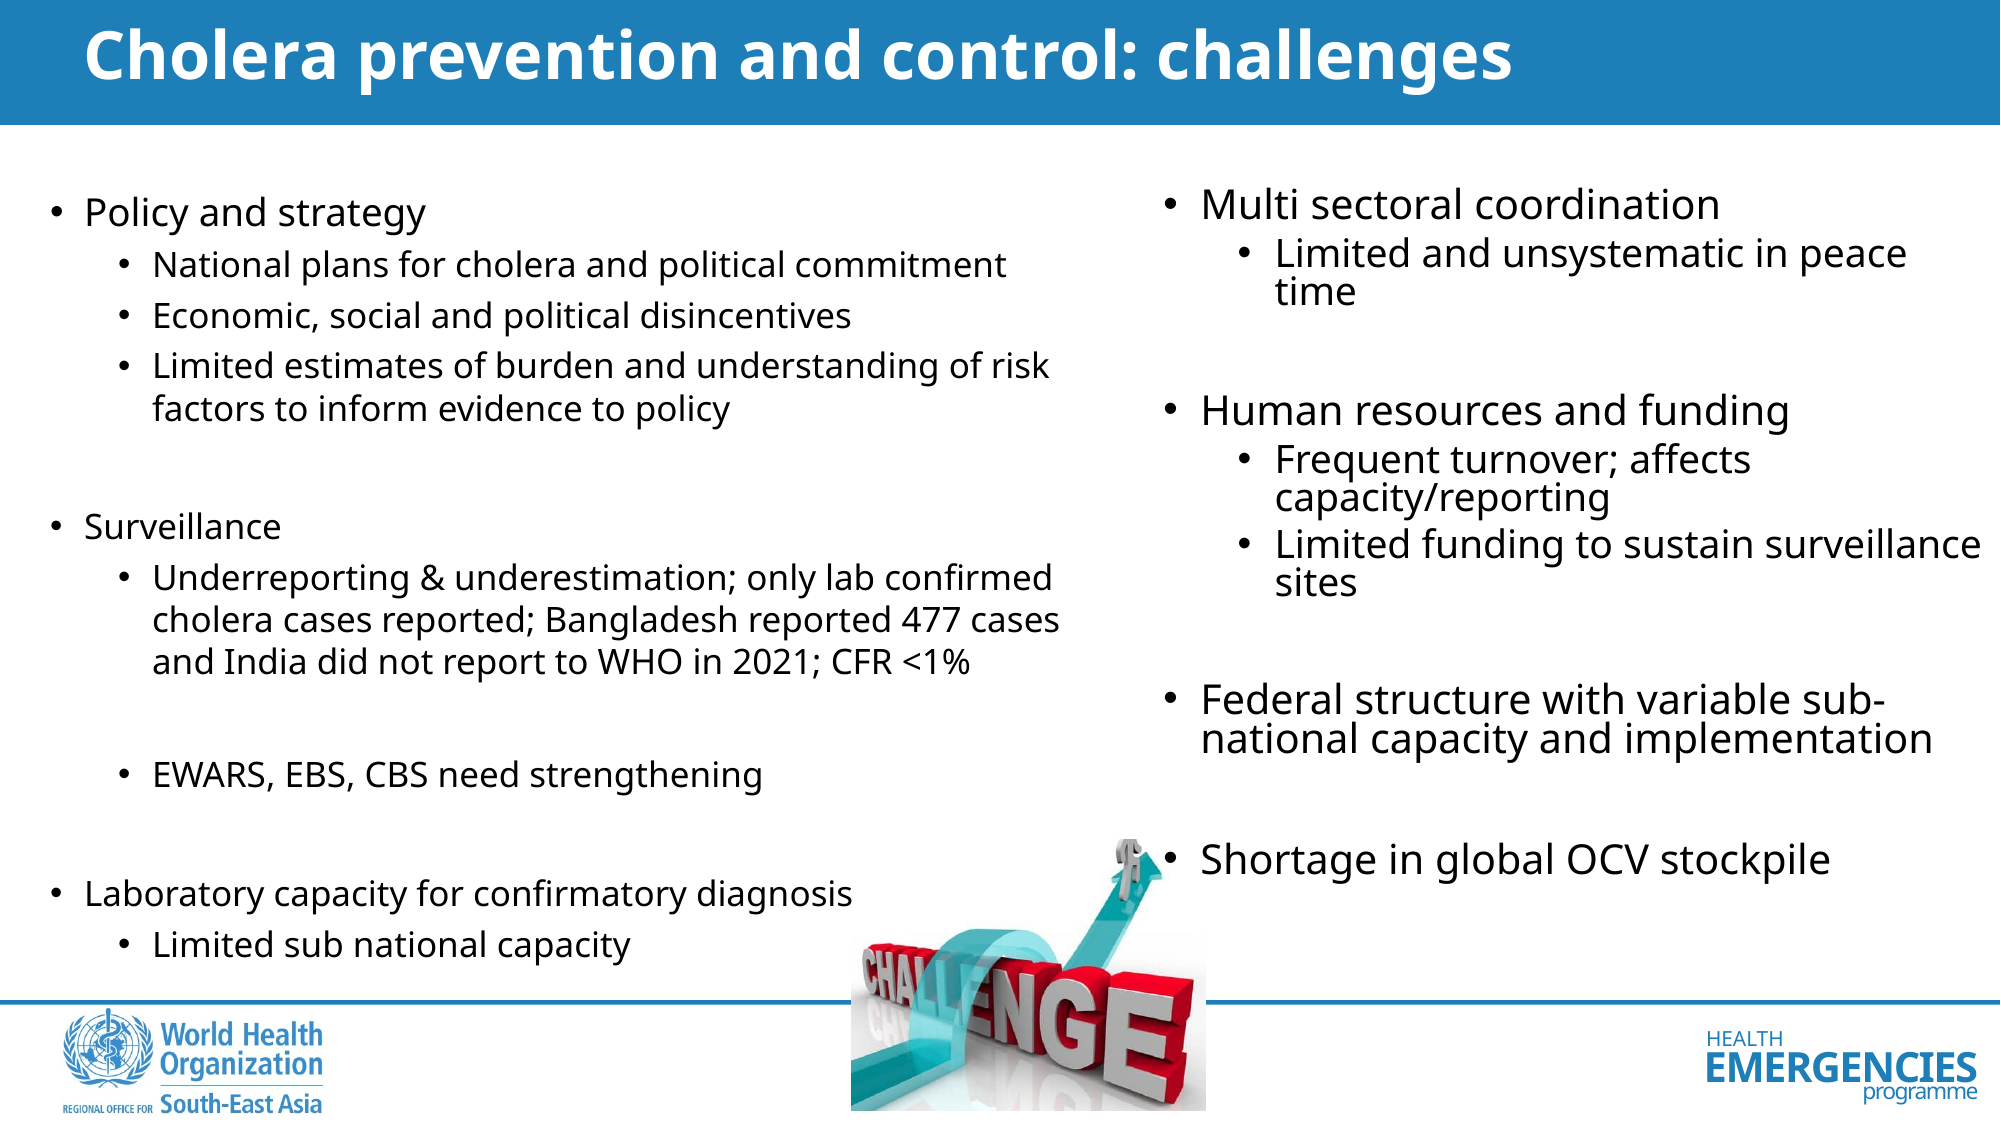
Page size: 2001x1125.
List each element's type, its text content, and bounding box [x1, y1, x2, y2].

picture [851, 839, 1206, 1111]
title Cholera prevention and control: challenges [68, 14, 1713, 136]
picture [61, 1006, 324, 1114]
list Policy and strategy National plans for cholera and political commitment Economic, social and political disincentives Limited estimates of burden and understanding of risk factors to inform evidence to policy Surveillance Underreporting & underestimation; only lab confirmed cholera cases reported; Bangladesh reported 477 cases and India did not report to WHO in 2021; CFR <1% EWARS, EBS, CBS need strengthening Laboratory capacity for confirmatory diagnosis Limited sub national capacity [35, 180, 1131, 975]
text_box Multi sectoral coordination Limited and unsystematic in peace time Human resources and funding Frequent turnover; affects capacity/reporting Limited funding to sustain surveillance sites Federal structure with variable sub-national capacity and implementation Shortage in global OCV stockpile [1148, 180, 2000, 895]
